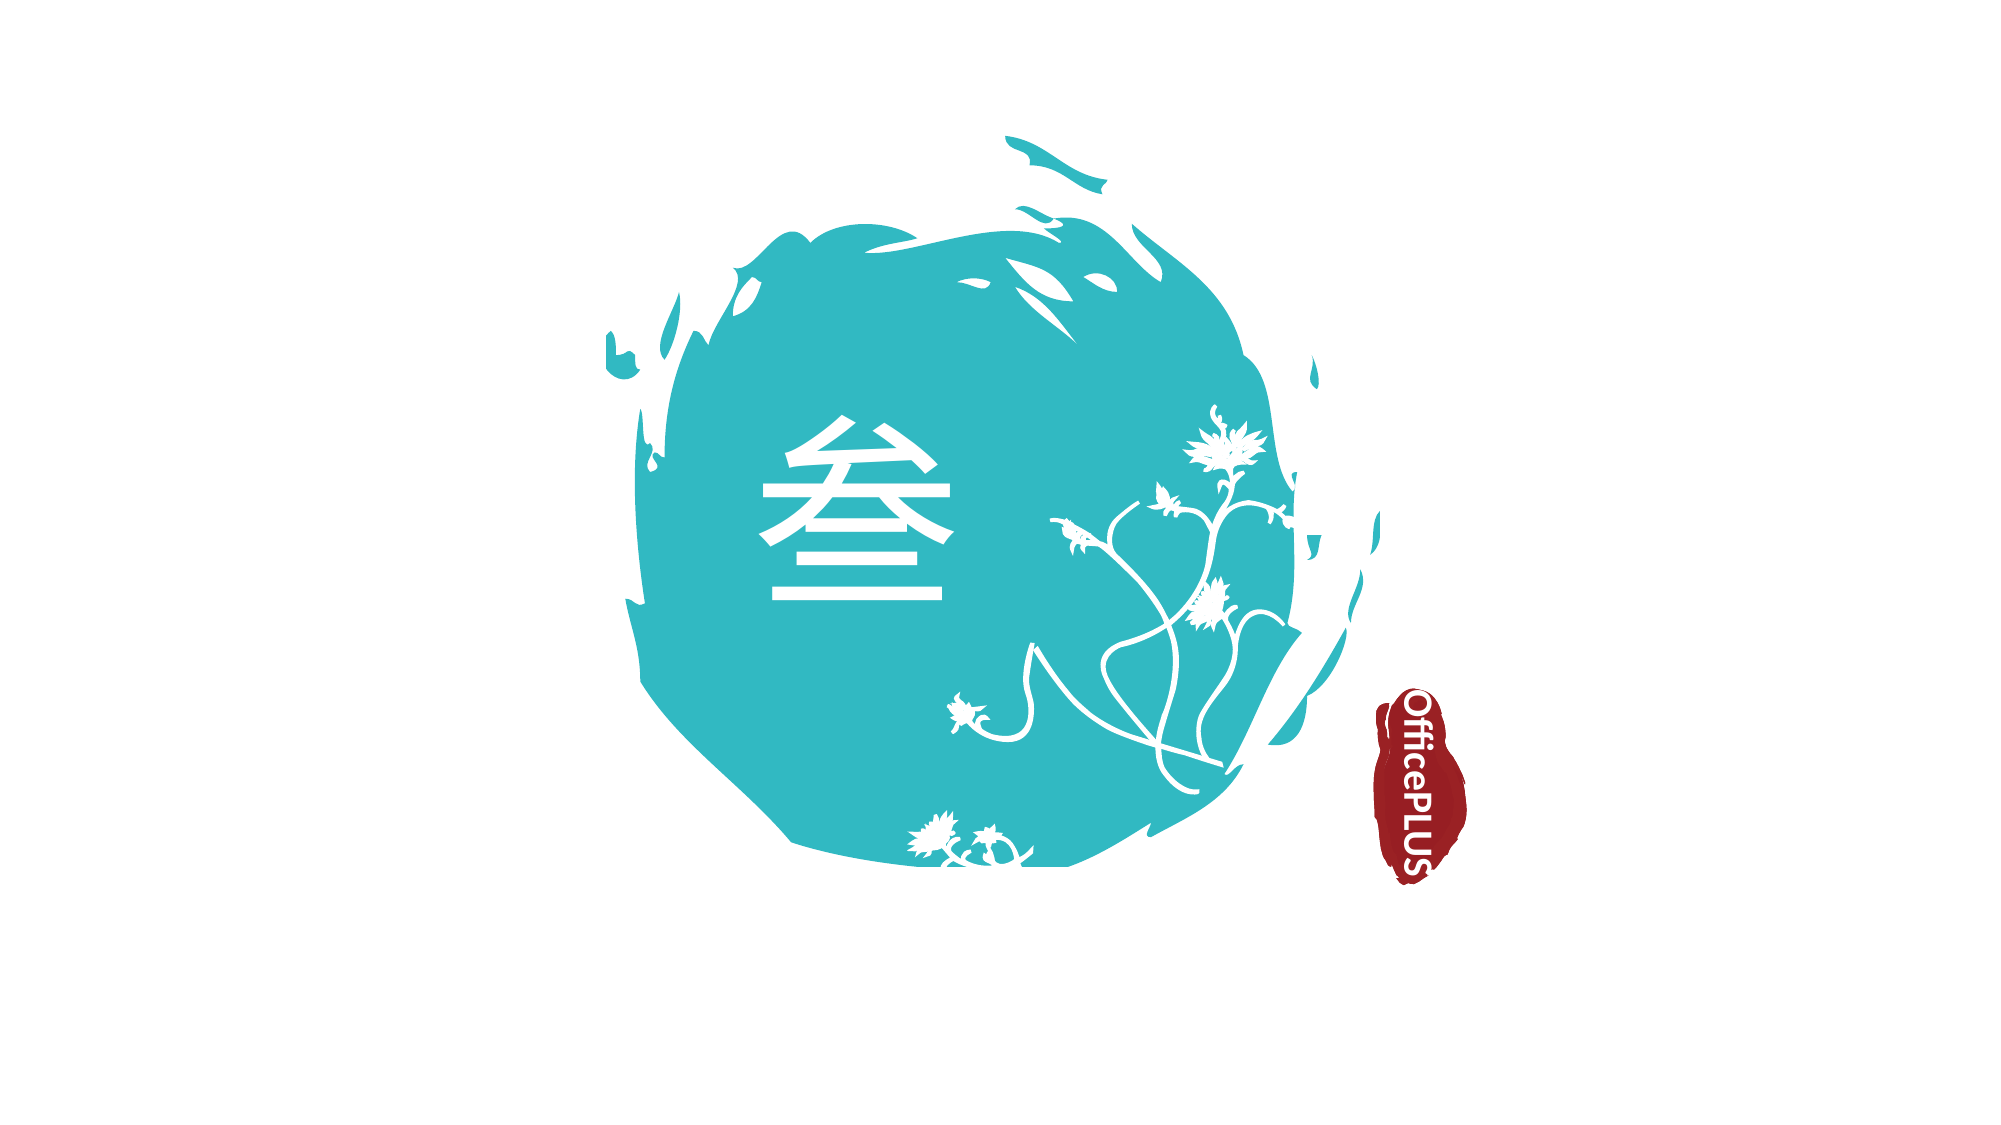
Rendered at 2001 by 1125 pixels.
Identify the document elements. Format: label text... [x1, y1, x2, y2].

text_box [1373, 674, 1467, 926]
text_box 叁 [737, 375, 869, 641]
